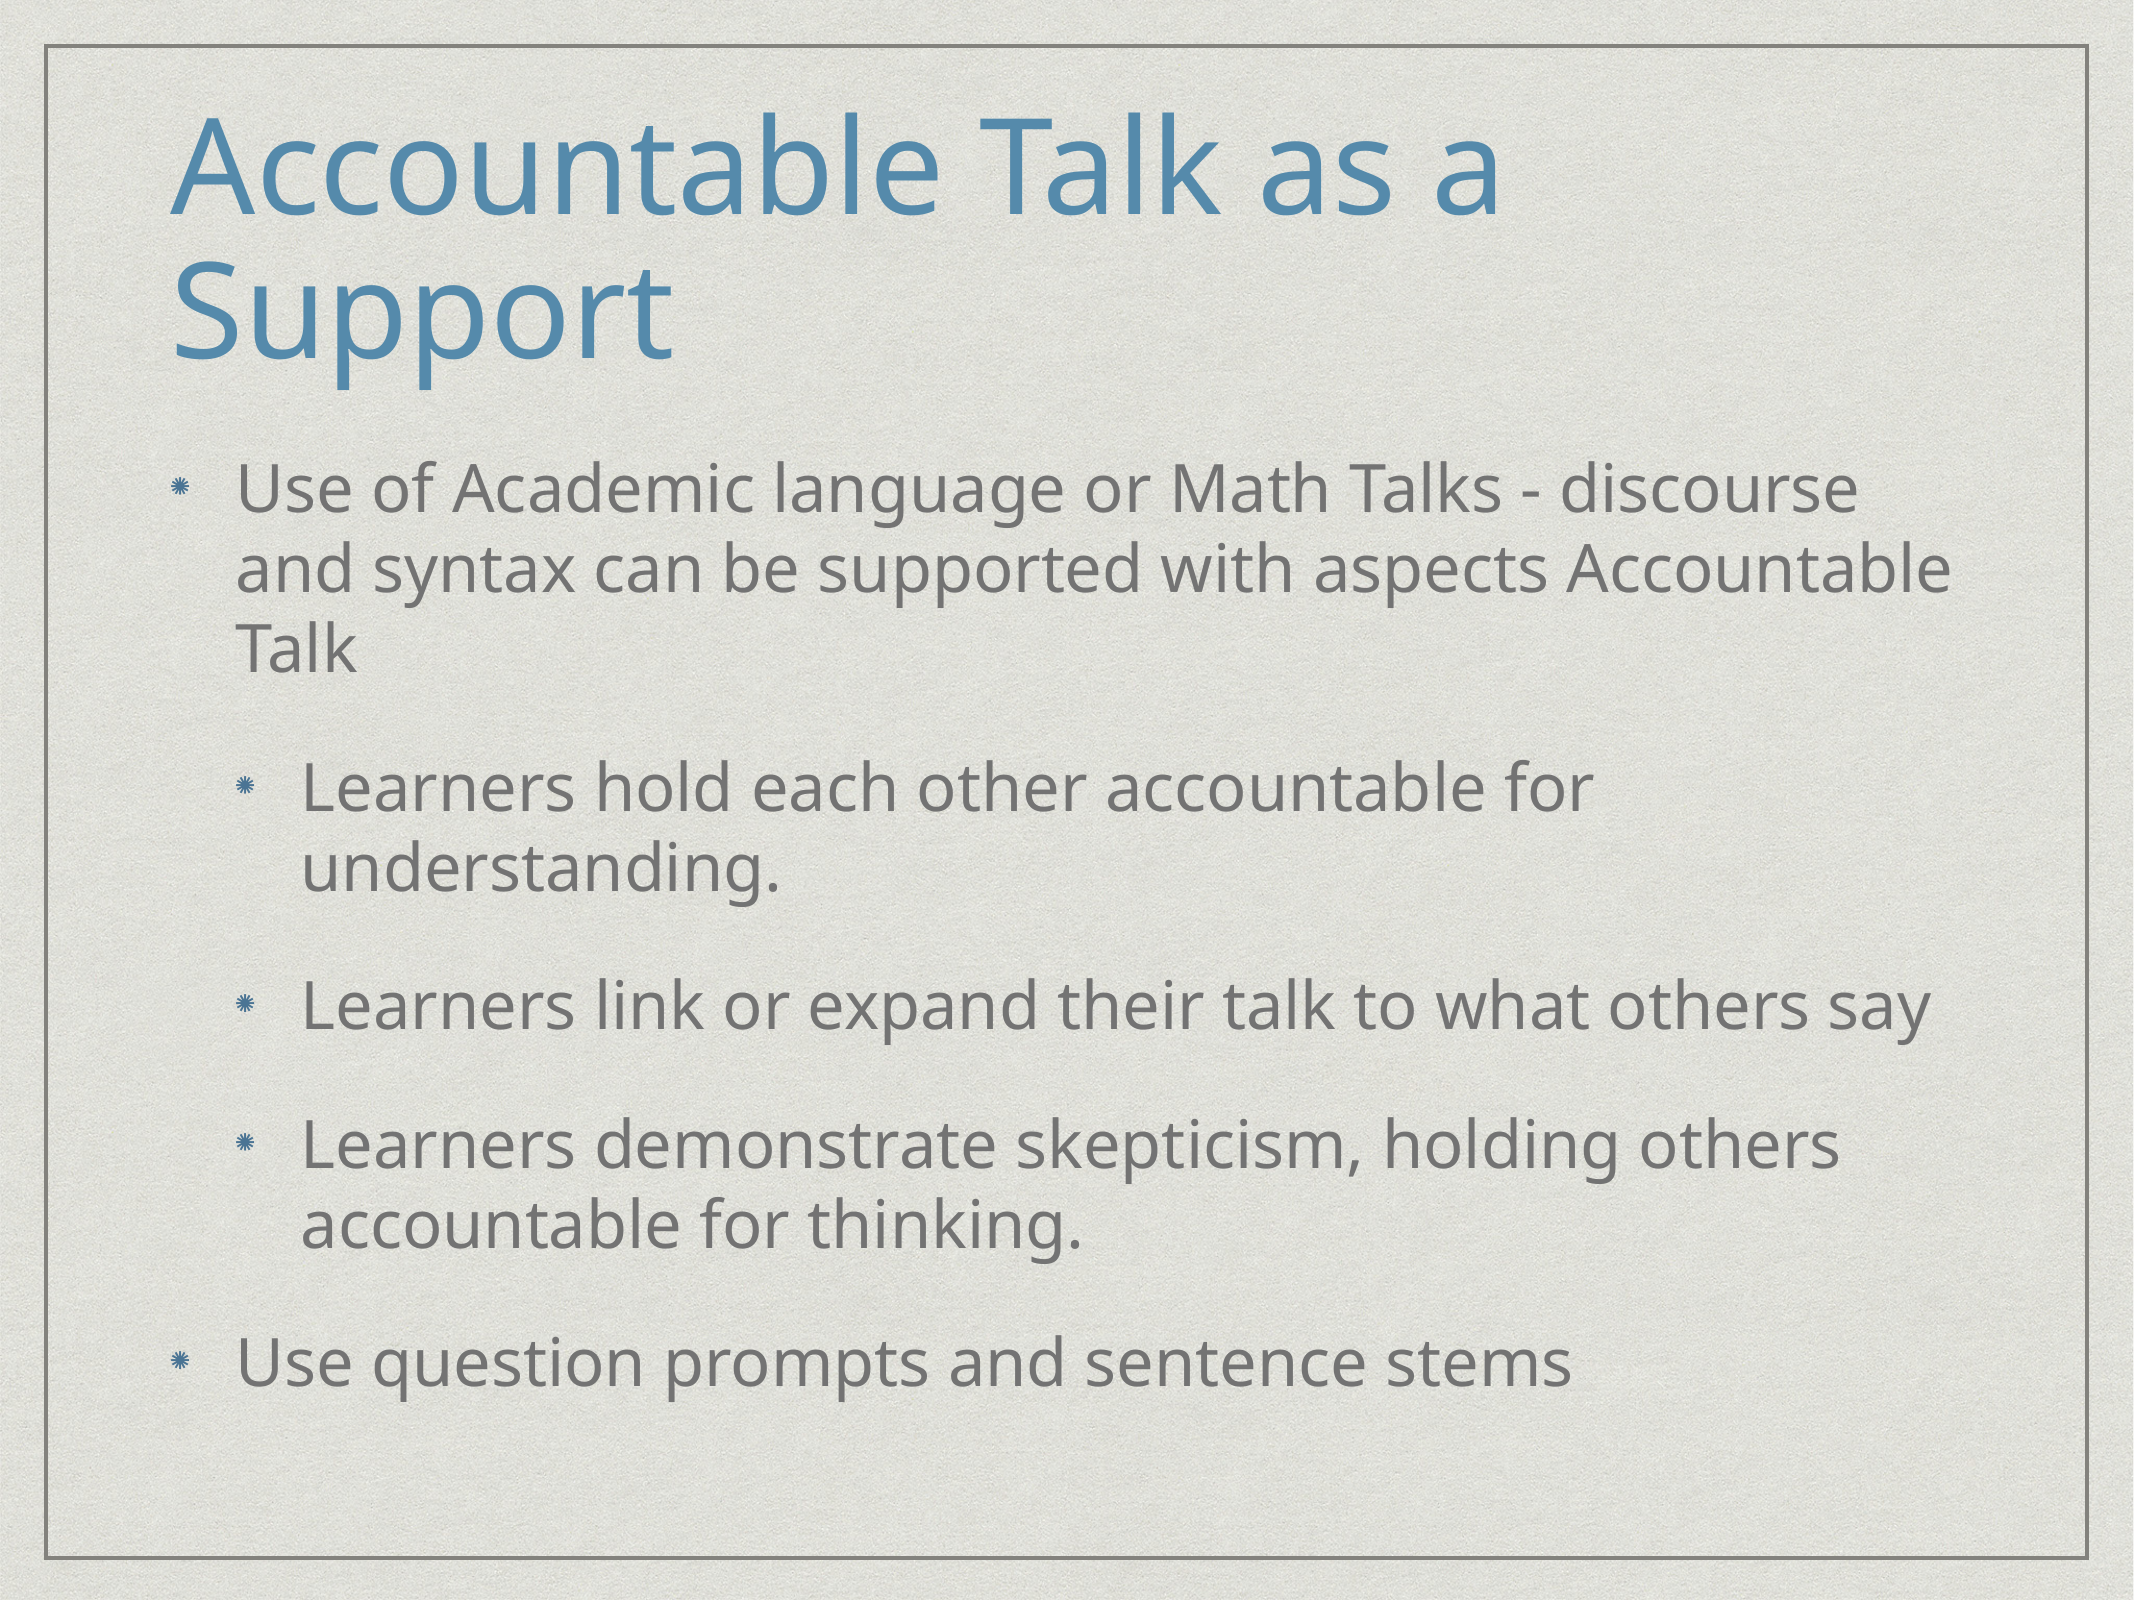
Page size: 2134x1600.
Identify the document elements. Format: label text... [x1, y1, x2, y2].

title Accountable Talk as a Support [170, 43, 1963, 445]
picture [0, 0, 2134, 1600]
list Use of Academic language or Math Talks - discourse and syntax can be supported with aspects Accountable Talk Learners hold each other accountable for understanding. Learners link or expand their talk to what others say Learners demonstrate skepticism, holding others accountable for thinking. Use question prompts and sentence stems [170, 453, 1963, 1393]
